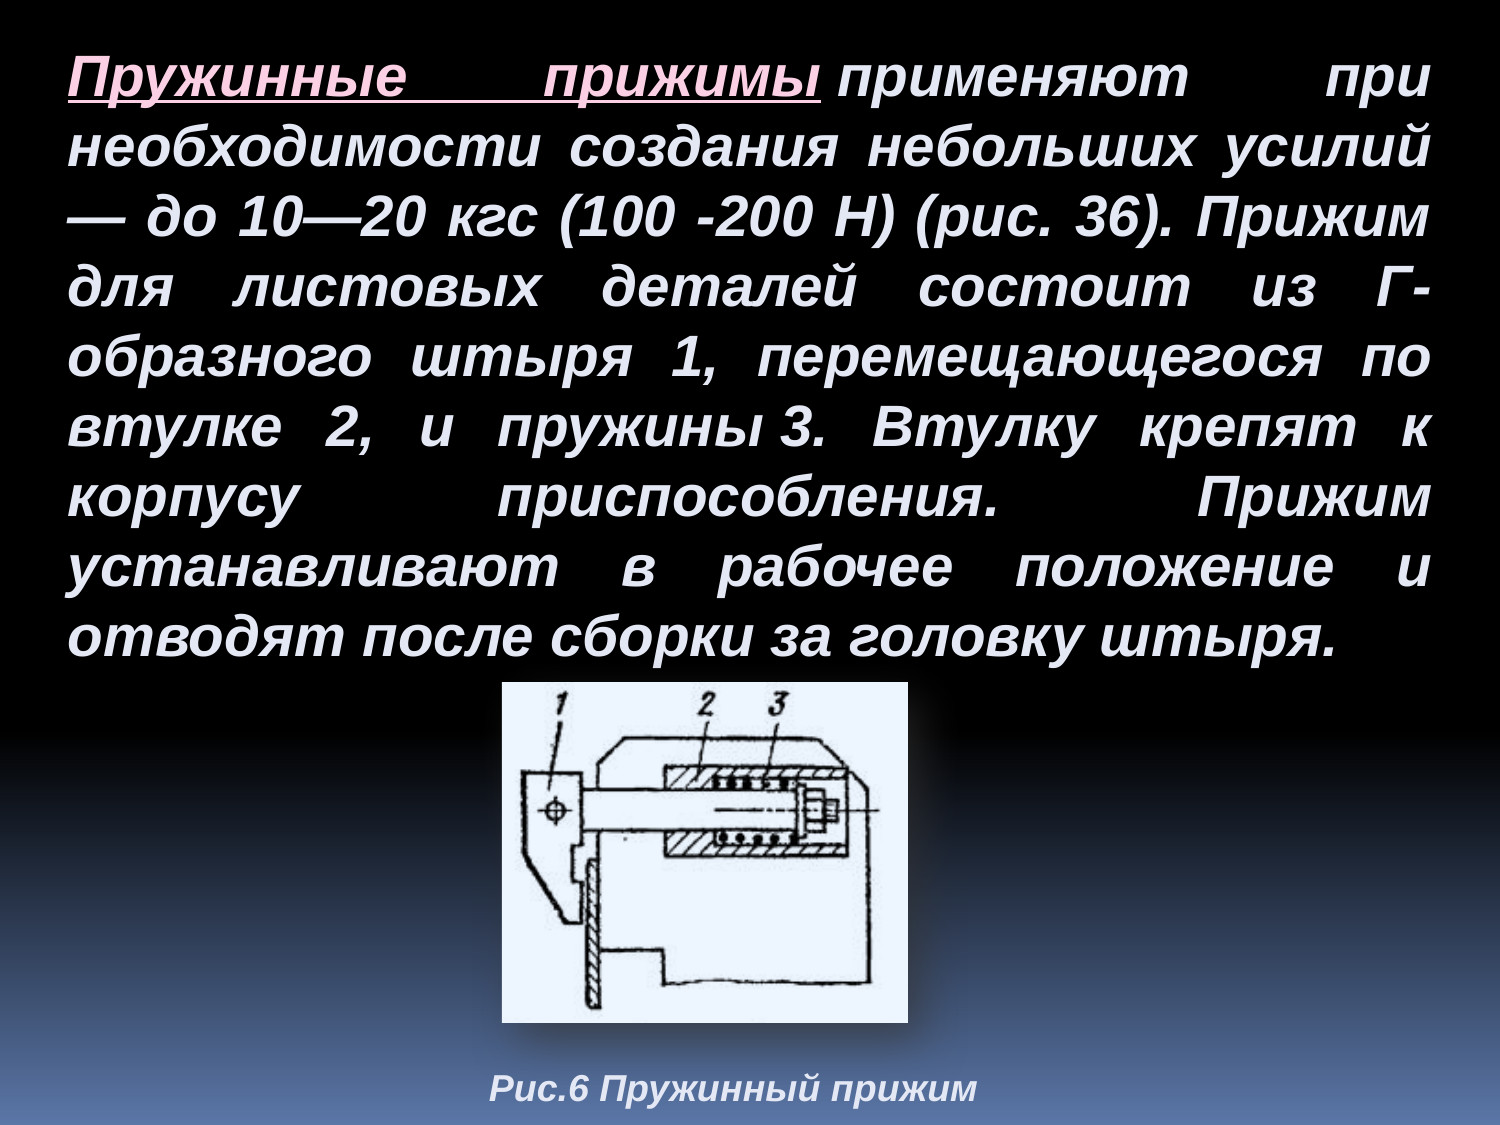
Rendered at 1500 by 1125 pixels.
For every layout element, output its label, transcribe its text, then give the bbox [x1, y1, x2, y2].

text_box Рис.6 Пружинный прижим [474, 1056, 994, 1117]
picture [501, 681, 909, 1024]
text_box Пружинные прижимы применяют при необходимости созда­ния небольших усилий — до 10—20 кгс (100 -200 Н) (рис. 36). Прижим для листовых деталей состоит из Г-образного штыря 1, перемеща­ющегося по втулке 2, и пружины 3. Втулку крепят к корпусу приспособле­ния. Прижим устанавливают в рабочее положение и отводят после сборки за головку штыря. [53, 30, 1447, 676]
